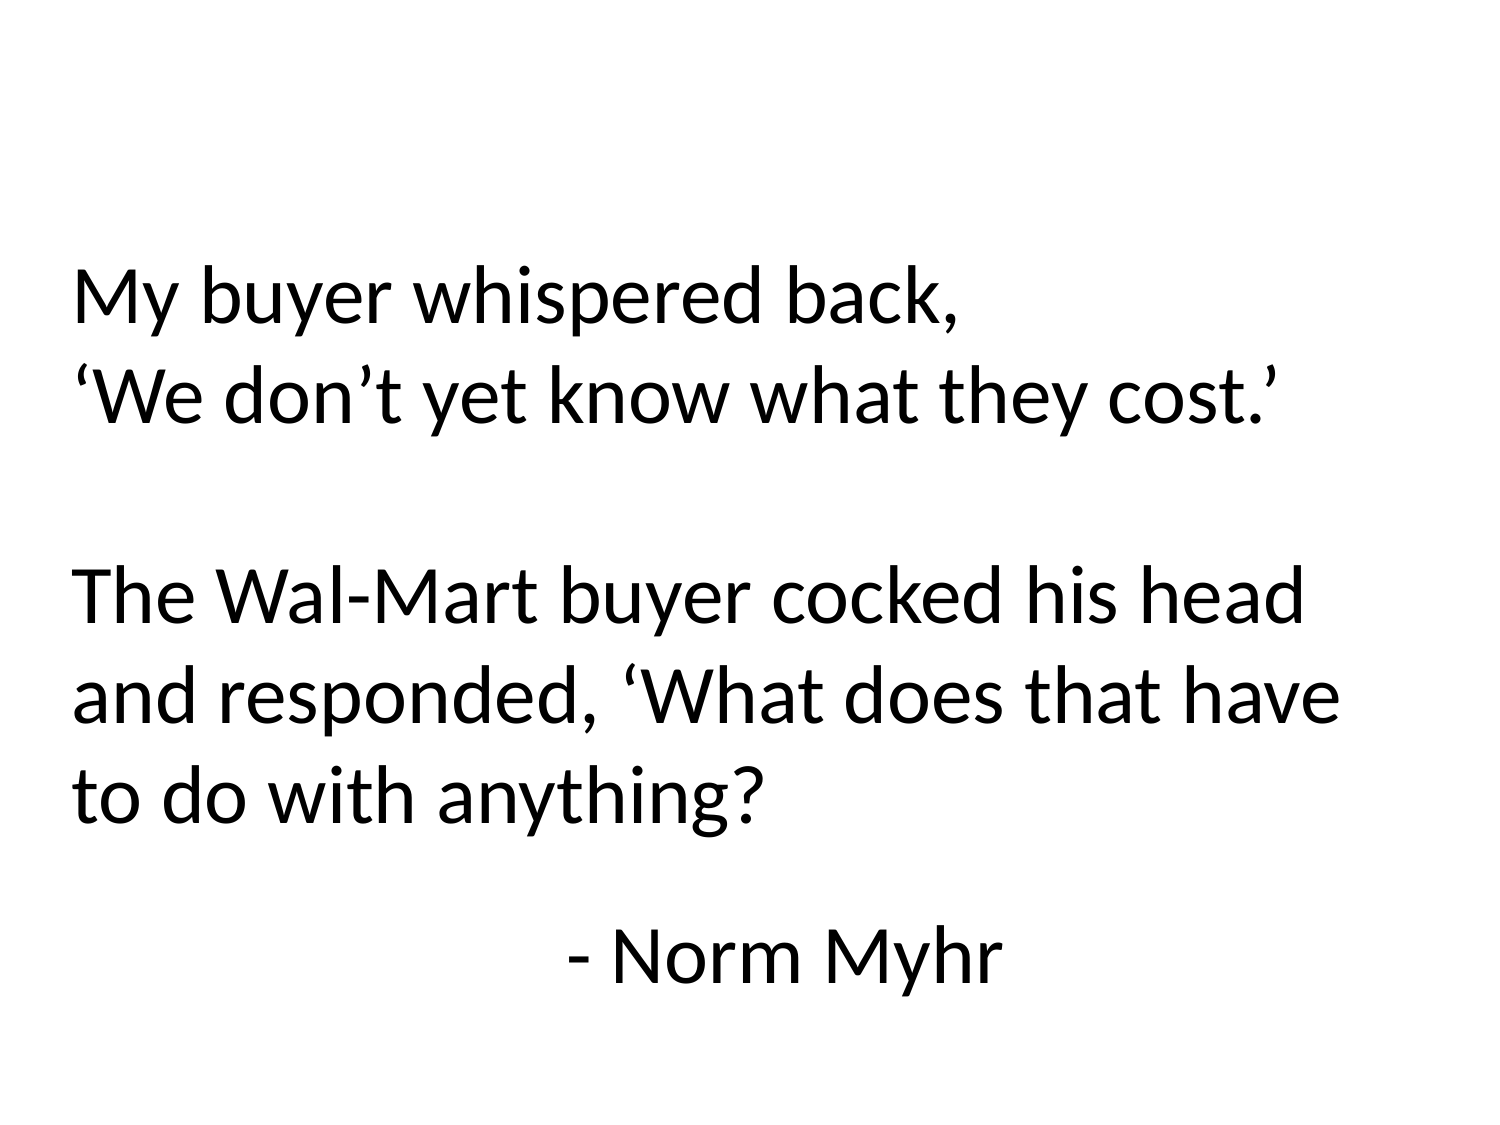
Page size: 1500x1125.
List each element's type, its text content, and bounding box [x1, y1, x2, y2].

text_box My buyer whispered back, ‘We don’t yet know what they cost.’ The Wal-Mart buyer cocked his head and responded, ‘What does that have to do with anything? - Norm Myhr [56, 233, 1500, 1008]
